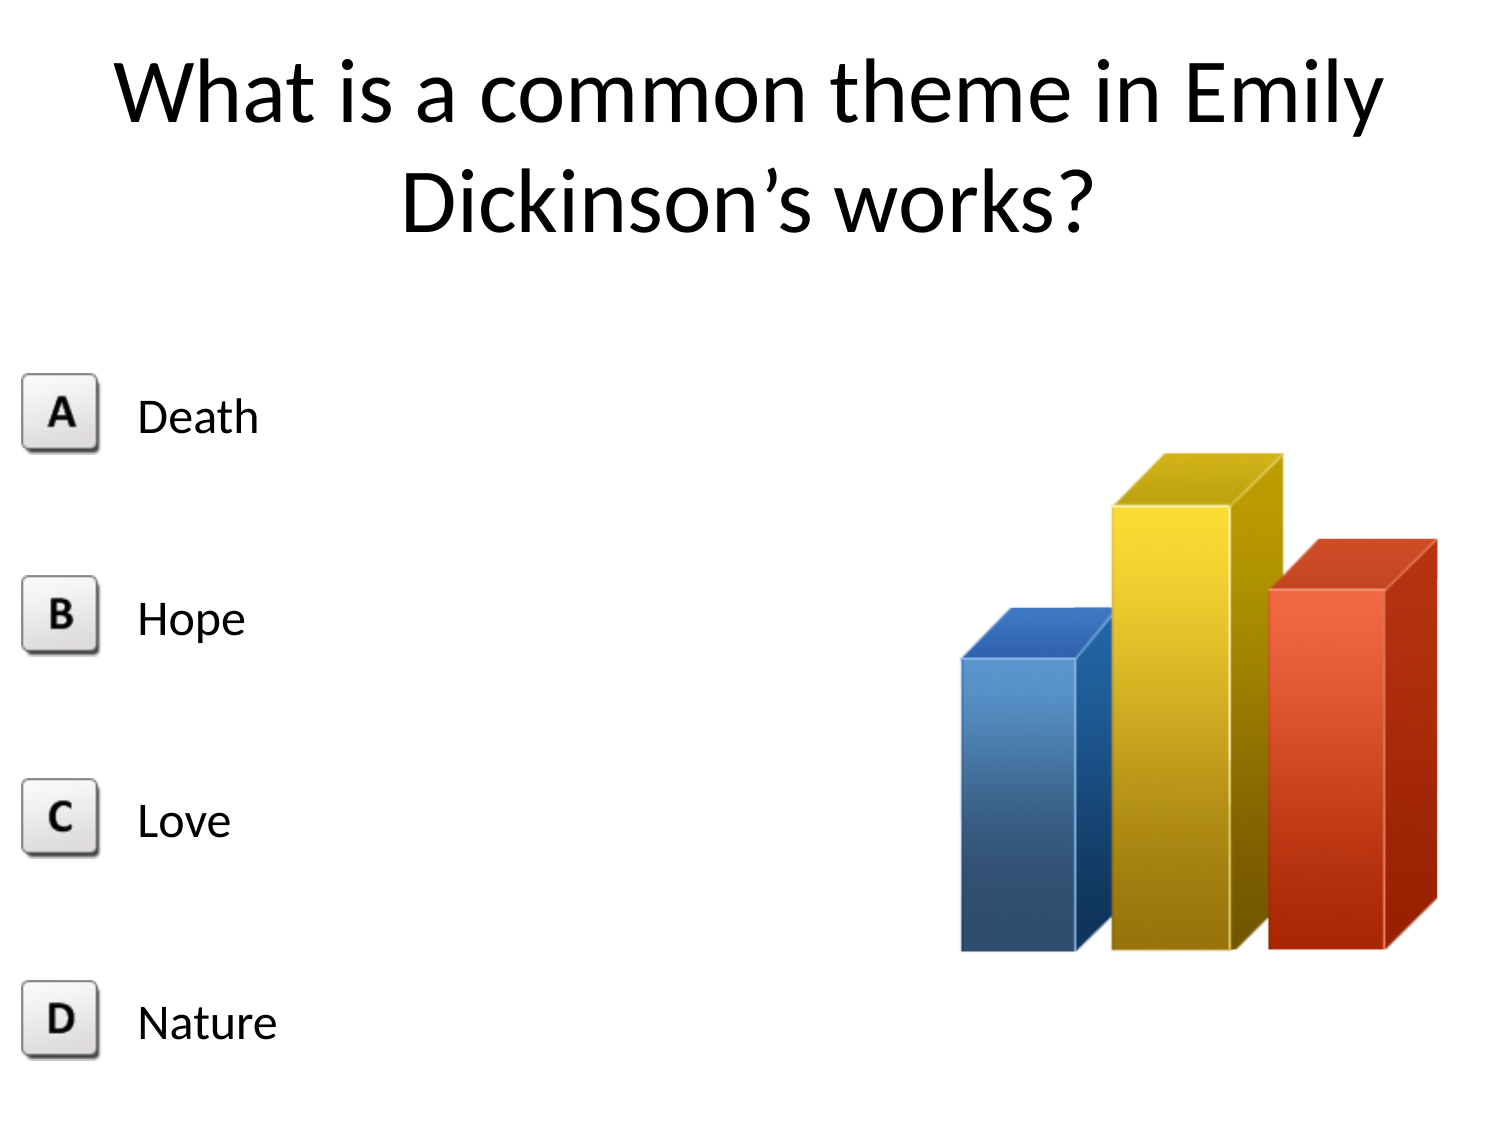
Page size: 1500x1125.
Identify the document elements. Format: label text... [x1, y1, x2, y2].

picture [20, 777, 103, 859]
list Death [125, 322, 875, 505]
picture [20, 574, 103, 657]
list Love [125, 727, 875, 909]
list Hope [125, 525, 875, 707]
title What is a common theme in Emily Dickinson’s works? [20, 20, 1480, 261]
picture [939, 443, 1461, 965]
picture [20, 979, 103, 1061]
picture [20, 372, 103, 455]
list Nature [125, 929, 875, 1111]
